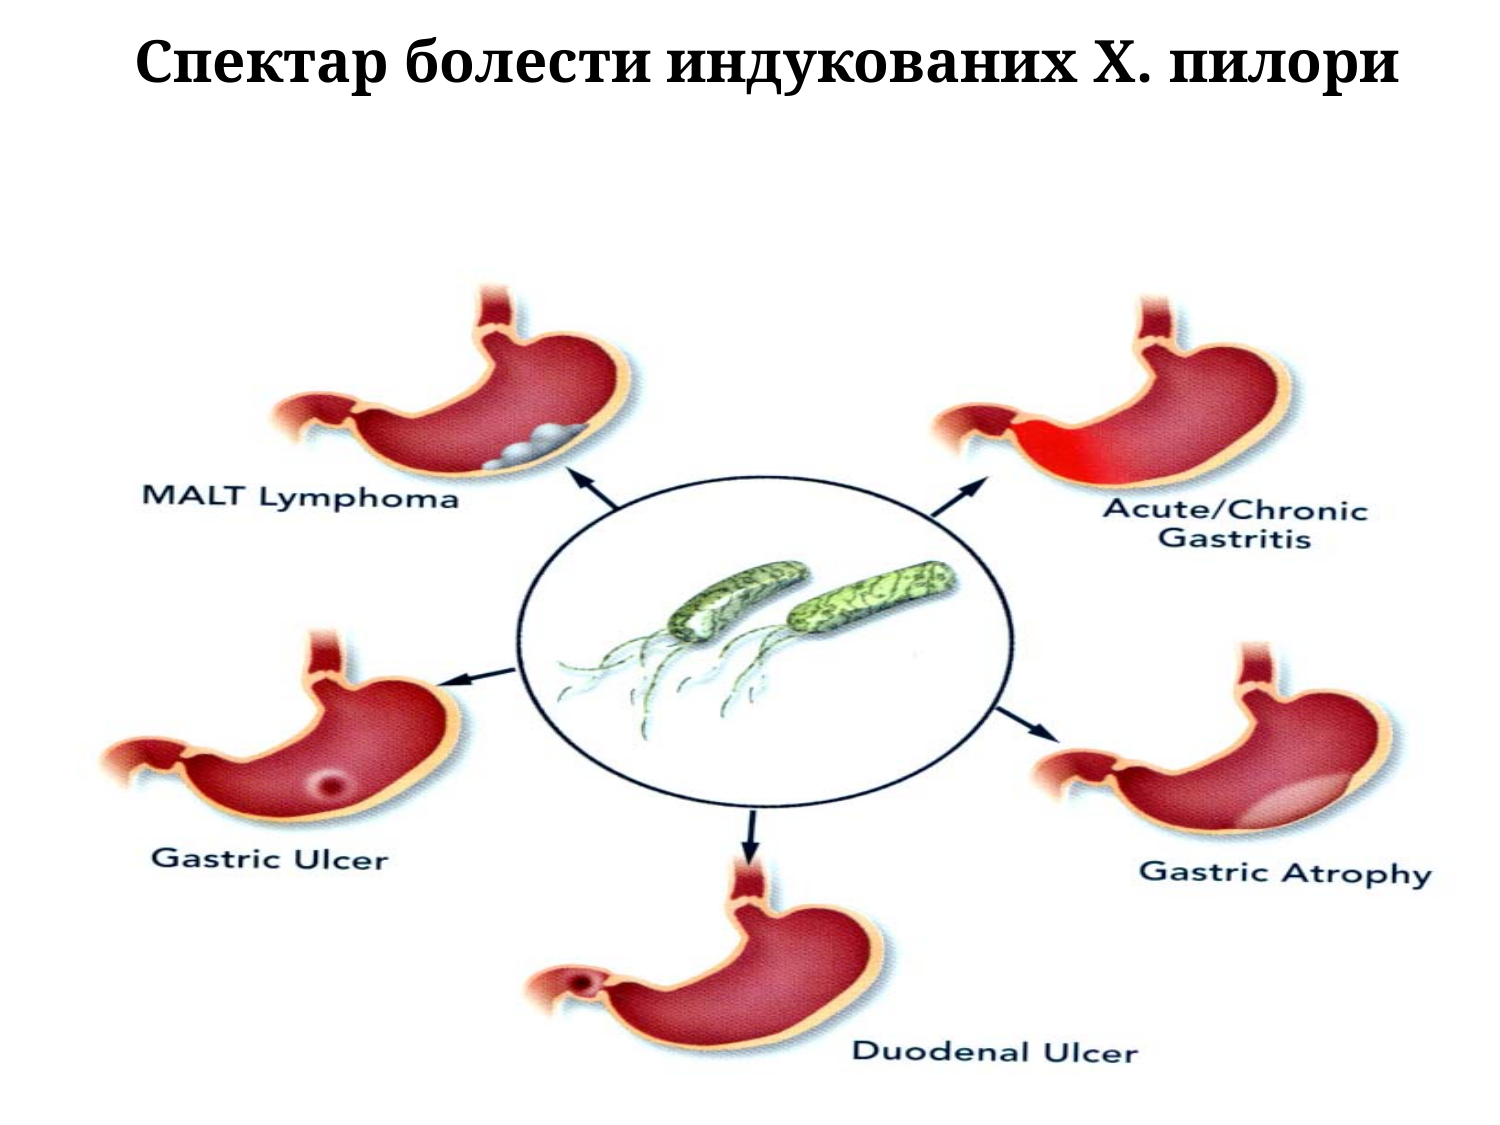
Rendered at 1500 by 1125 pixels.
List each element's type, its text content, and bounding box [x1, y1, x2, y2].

picture [76, 266, 1459, 1079]
text_box Спектар болести индукованих Х. пилори [105, 16, 1431, 135]
